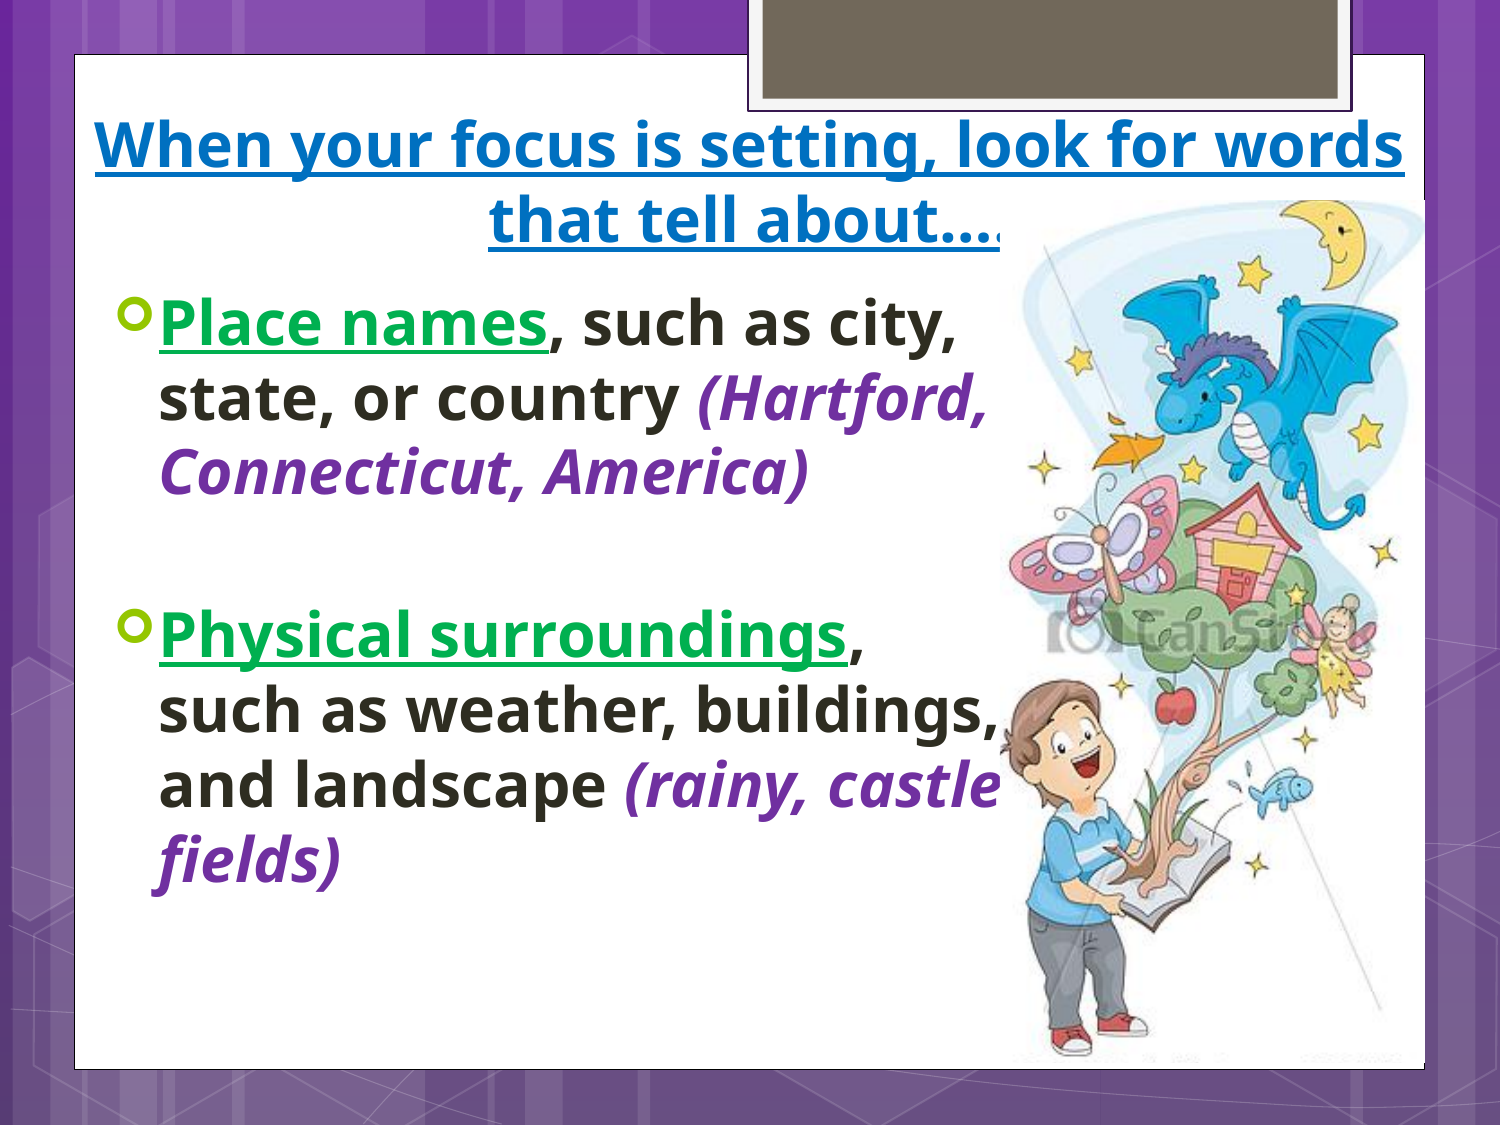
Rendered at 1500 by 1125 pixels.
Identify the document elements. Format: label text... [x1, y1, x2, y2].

list Place names, such as city, state, or country (Hartford, Connecticut, America) Physical surroundings, such as weather, buildings, and landscape (rainy, castle, fields) [87, 275, 993, 1050]
picture [999, 199, 1426, 1063]
title When your focus is setting, look for words that tell about…. [75, 75, 1425, 263]
